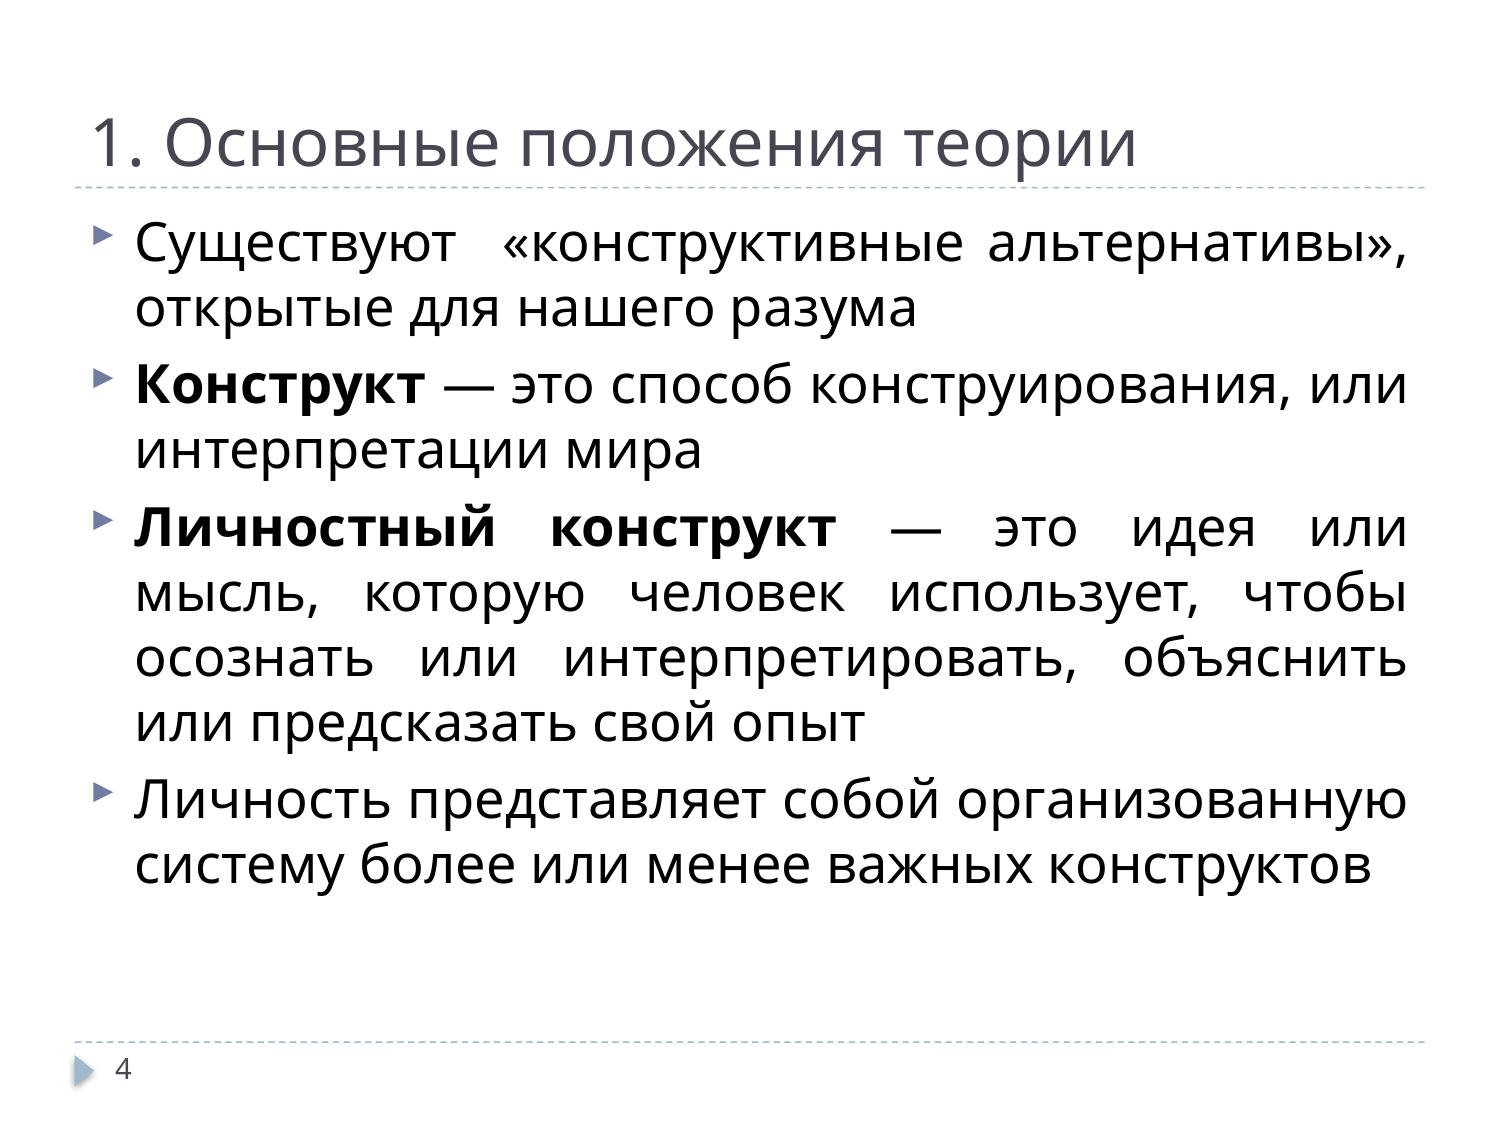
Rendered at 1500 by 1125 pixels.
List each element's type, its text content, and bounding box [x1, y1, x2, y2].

title 1. Основные положения теории [75, 24, 1425, 188]
list Существуют «конструктивные альтернативы», открытые для нашего разума Конструкт — это способ конструирования, или интерпретации мира Личностный конструкт — это идея или мысль, которую человек использует, чтобы осознать или интерпретировать, объяснить или предсказать свой опыт Личность представляет собой организованную систему более или менее важных конструктов [75, 200, 1425, 1010]
slide_number 4 [100, 1042, 426, 1103]
